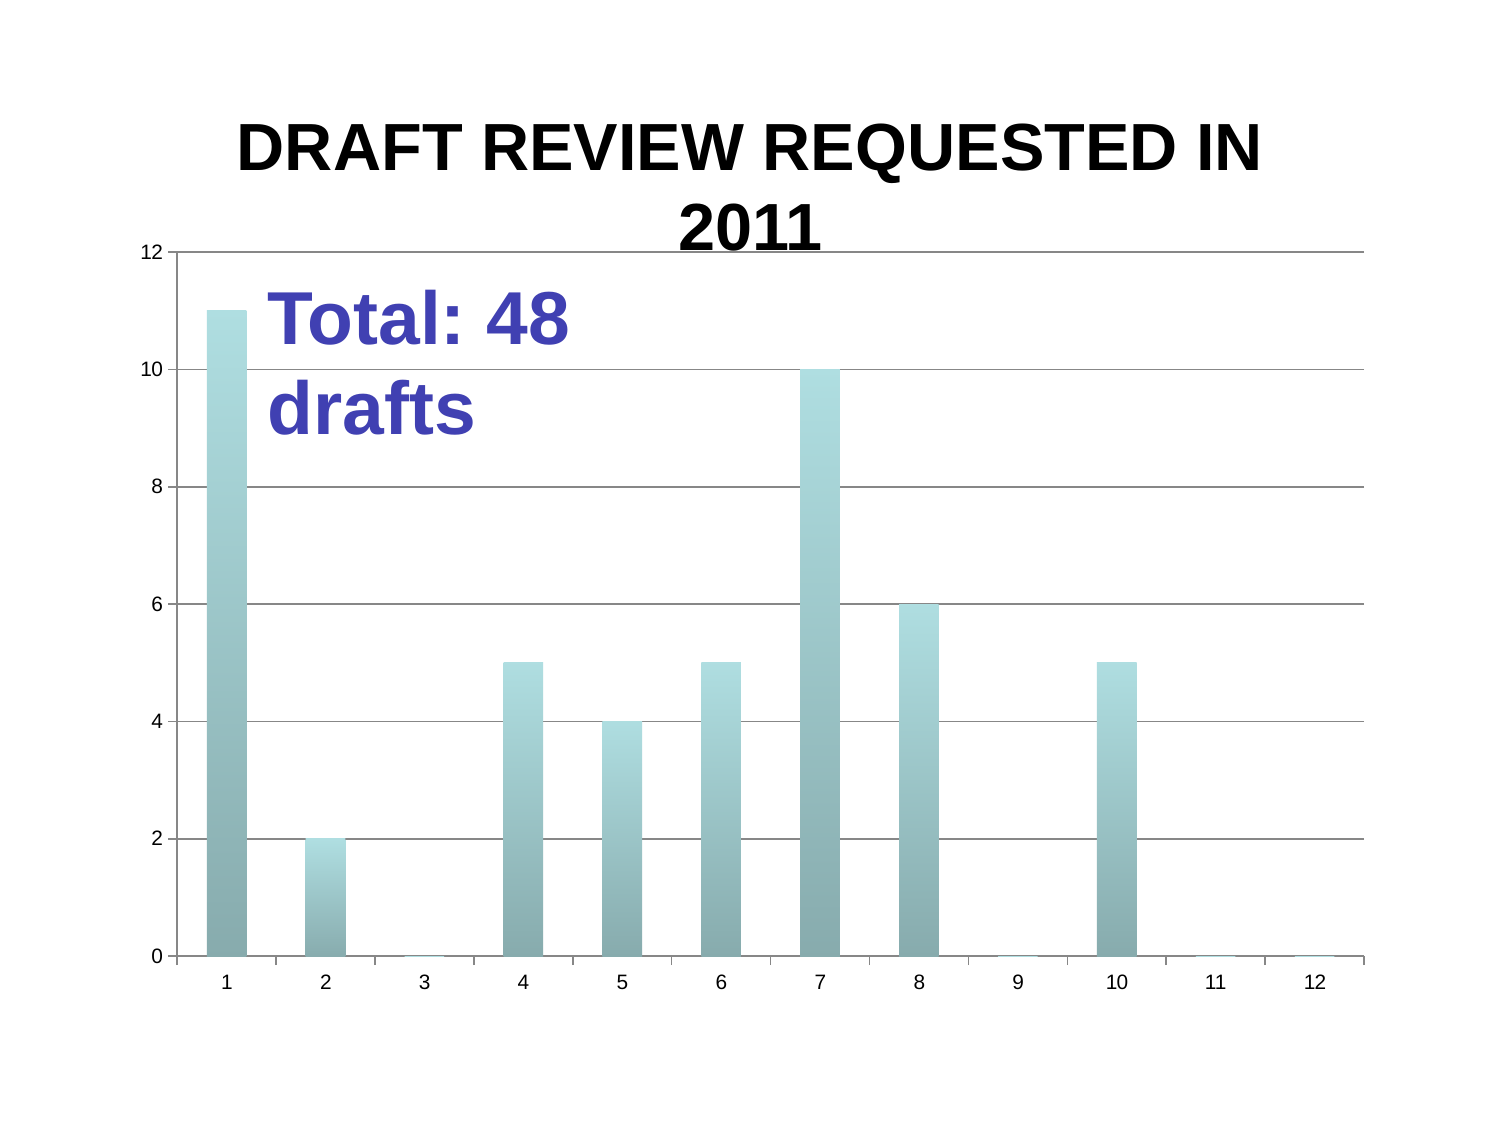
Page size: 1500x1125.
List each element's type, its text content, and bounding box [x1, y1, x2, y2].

text_box Draft Review Requested in 2011 [217, 96, 1284, 223]
chart [114, 224, 1390, 1011]
